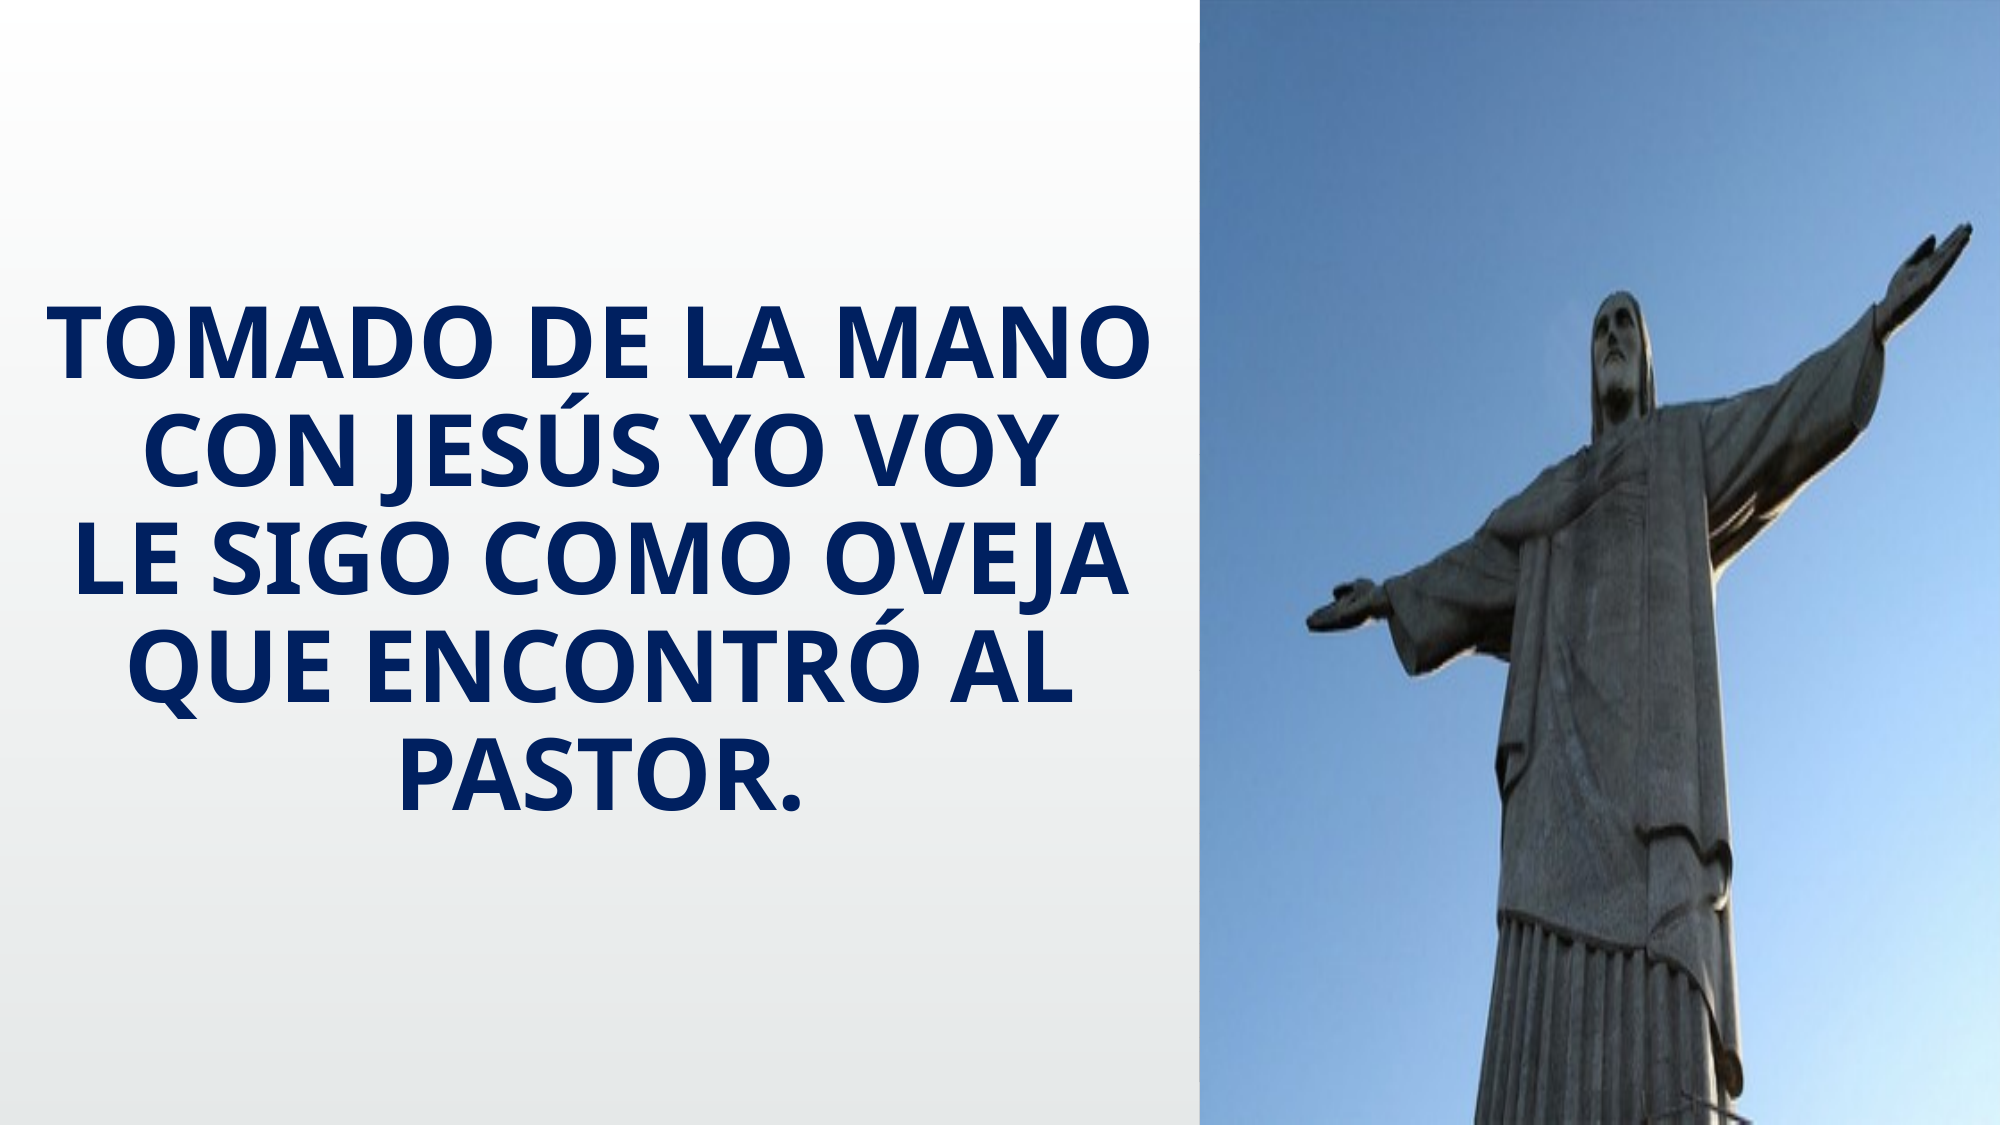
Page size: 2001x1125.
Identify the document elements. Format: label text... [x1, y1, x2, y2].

title TOMADO DE LA MANO CON JESÚS YO VOY LE SIGO COMO OVEJA QUE ENCONTRÓ AL PASTOR. [0, 0, 1200, 1125]
picture [1200, 0, 2000, 1125]
